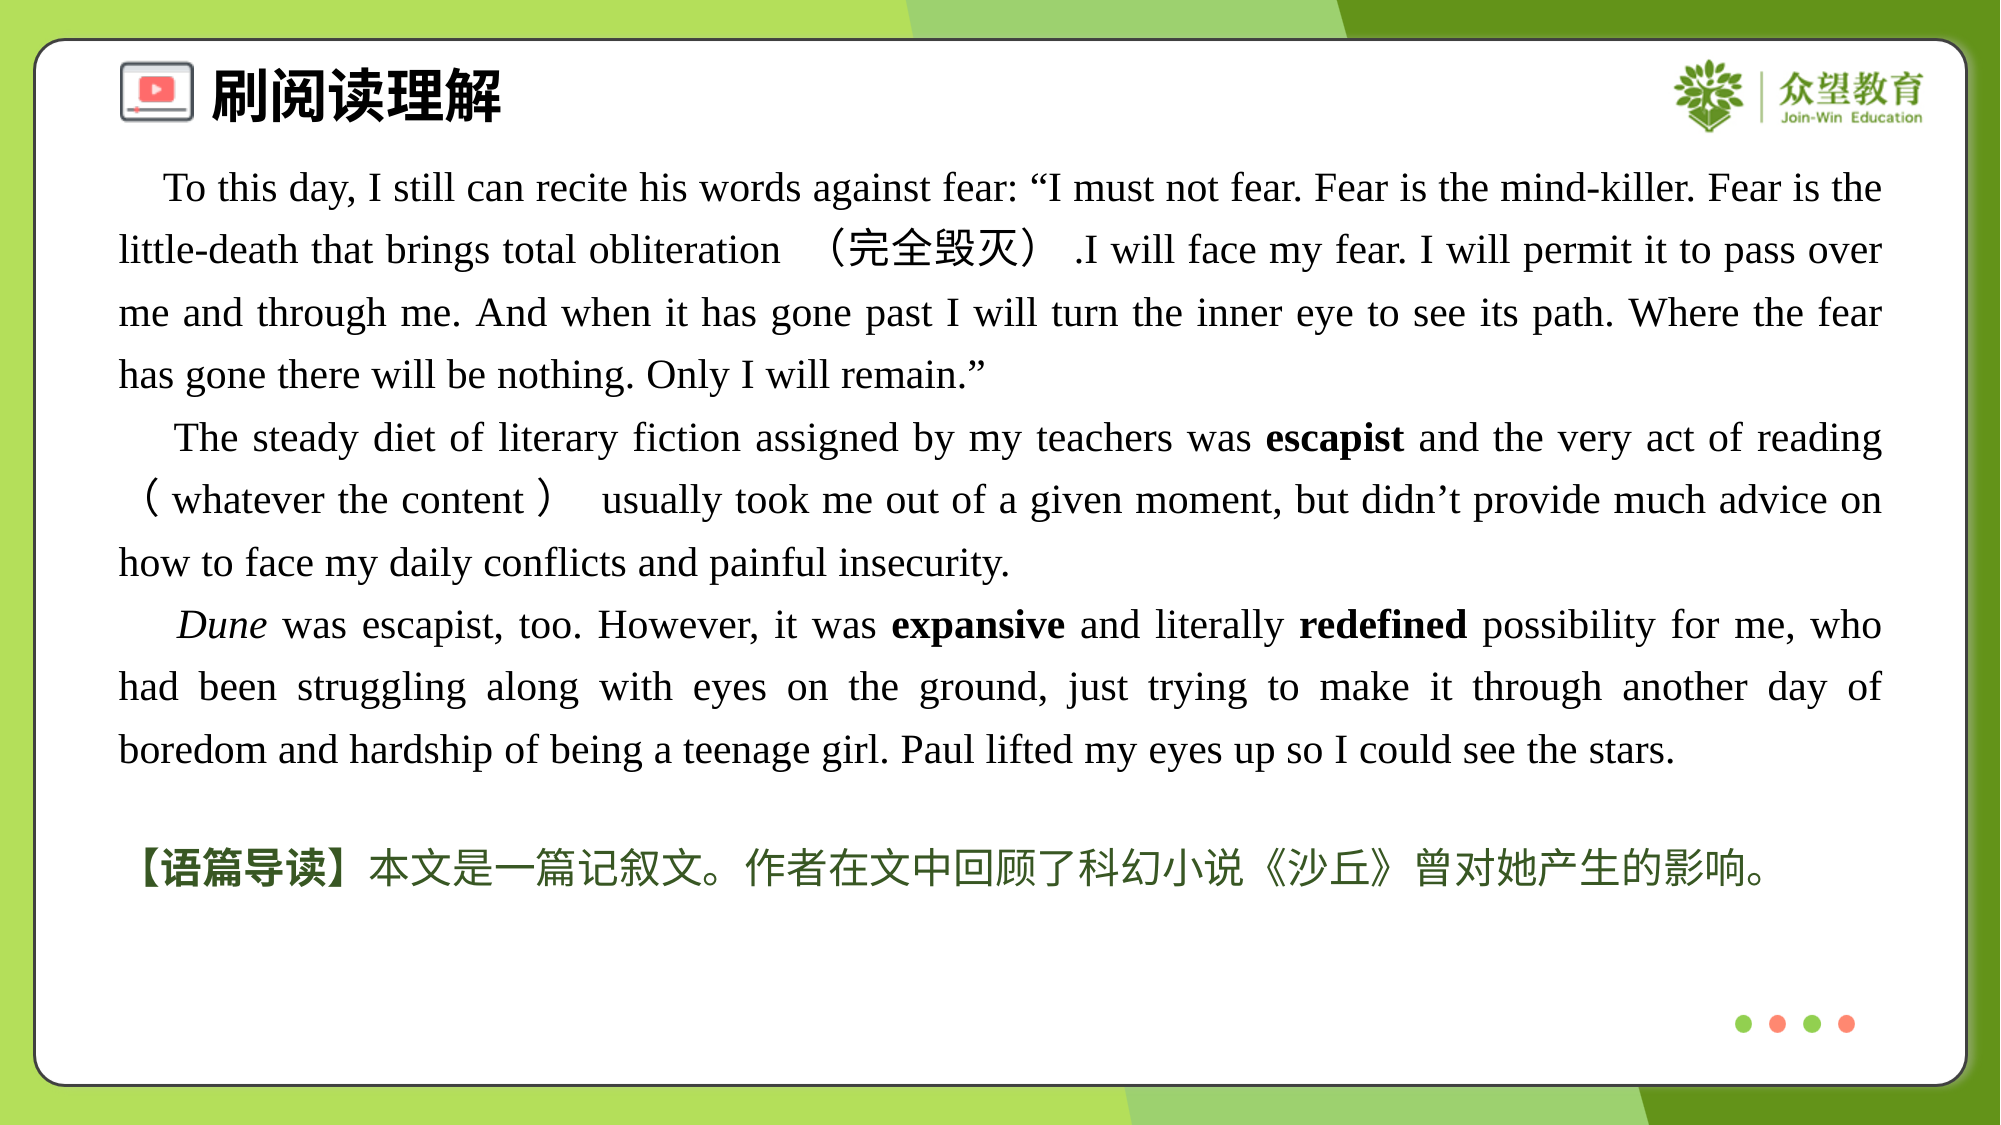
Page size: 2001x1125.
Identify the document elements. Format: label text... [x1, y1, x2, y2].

picture [0, 0, 2000, 1125]
text_box 【语篇导读】本文是一篇记叙文。作者在文中回顾了科幻小说《沙丘》曾对她产生的影响。 [118, 829, 1883, 888]
text_box To this day, I still can recite his words against fear: “I must not fear. Fear is the mind-killer. Fear is the little-death that brings total obliteration （完全毁灭）.I will face my fear. I will permit it to pass over me and through me. And when it has gone past I will turn the inner eye to see its path. Where the fear has gone there will be nothing. Only I will remain.” The steady diet of literary fiction assigned by my teachers was escapist and the very act of reading （whatever the content） usually took me out of a given moment, but didn’t provide much advice on how to face my daily conflicts and painful insecurity. Dune was escapist, too. However, it was expansive and literally redefined possibility for me, who had been struggling along with eyes on the ground, just trying to make it through another day of boredom and hardship of being a teenage girl. Paul lifted my eyes up so I could see the stars. [118, 146, 1883, 829]
